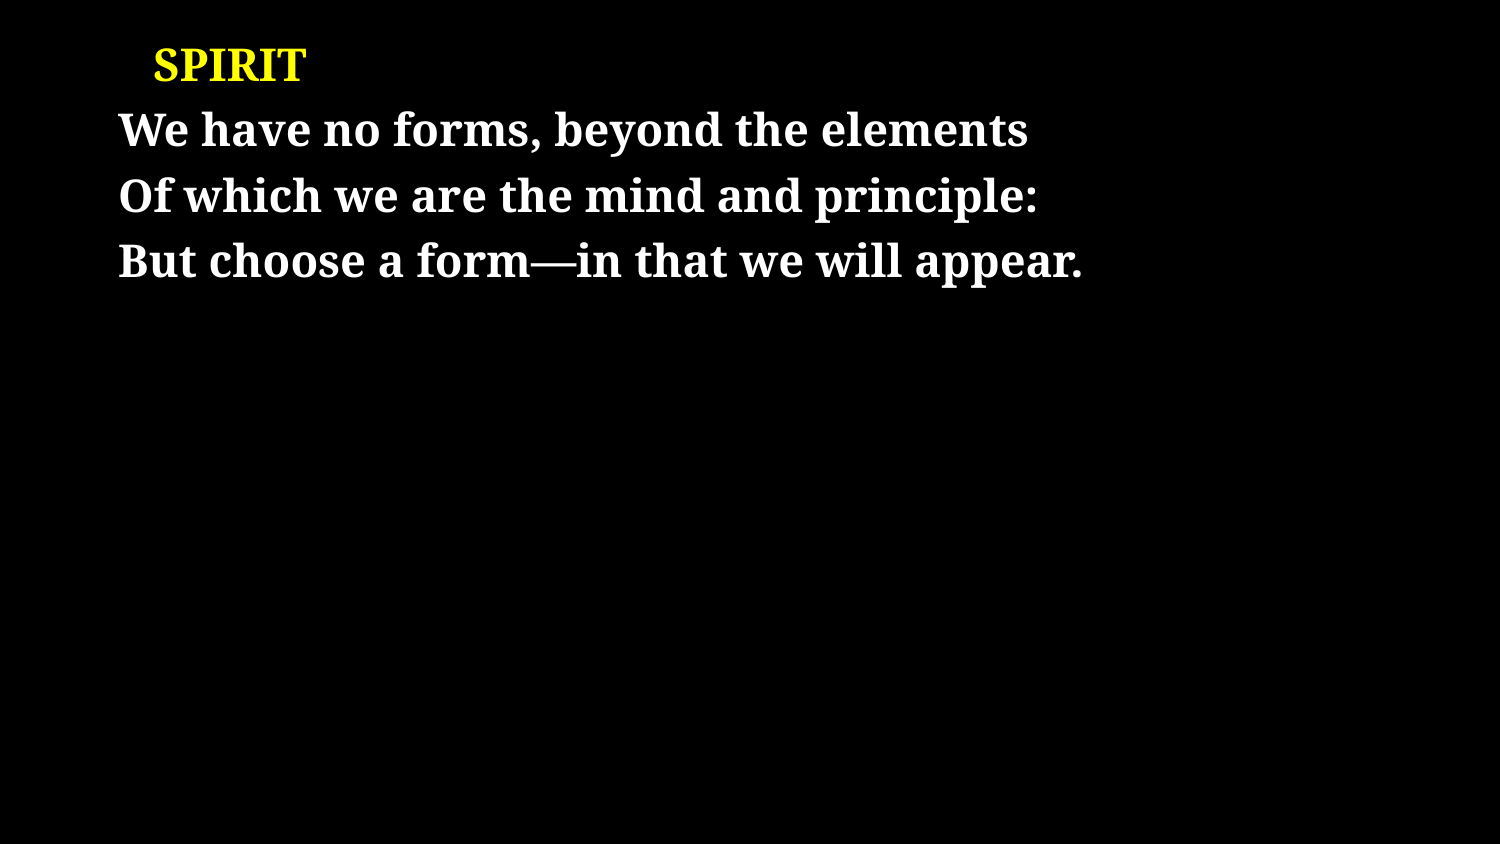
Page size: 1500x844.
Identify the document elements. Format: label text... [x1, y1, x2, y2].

title SPIRIT We have no forms, beyond the elements Of which we are the mind and principle: But choose a form—in that we will appear. [103, 17, 1397, 299]
